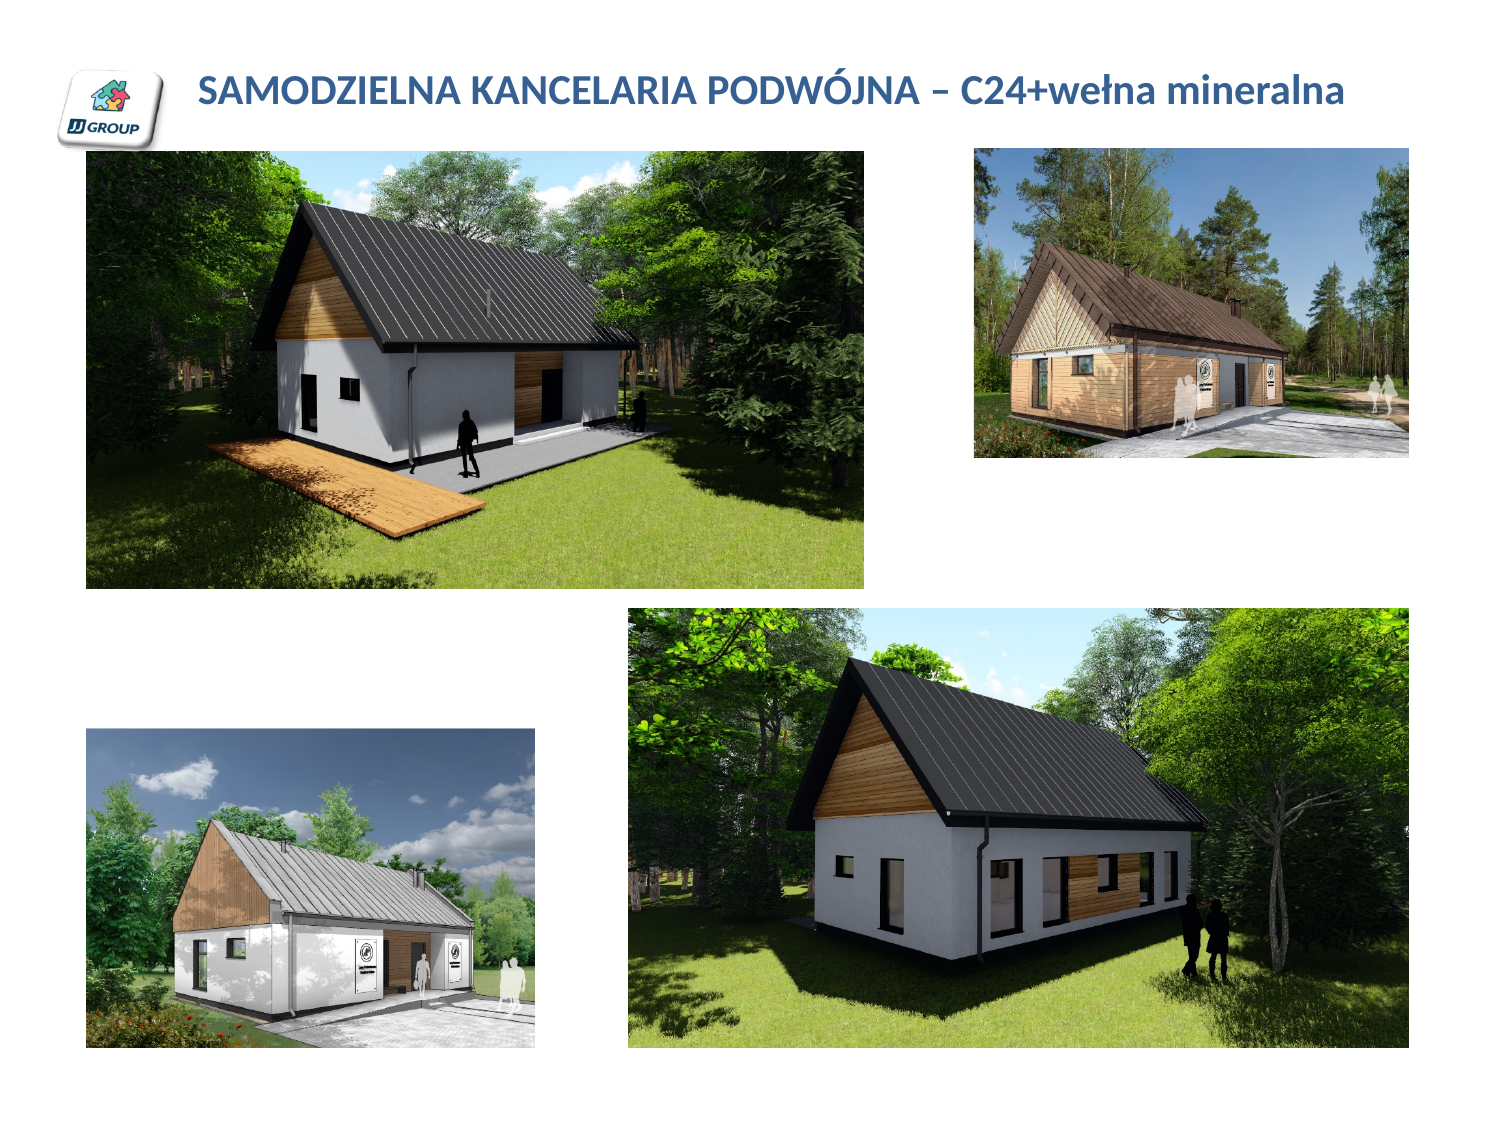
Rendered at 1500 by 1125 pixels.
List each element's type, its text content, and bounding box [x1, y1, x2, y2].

picture [973, 148, 1410, 458]
picture [54, 60, 864, 590]
picture [627, 608, 1410, 1048]
text_box SAMODZIELNA KANCELARIA PODWÓJNA – C24+wełna mineralna [182, 37, 1459, 137]
picture [86, 728, 535, 1048]
